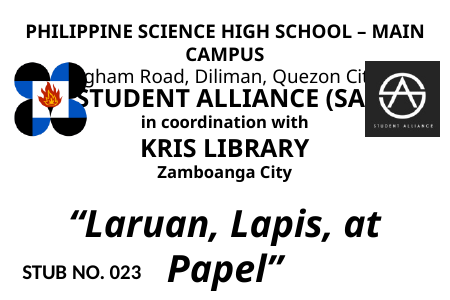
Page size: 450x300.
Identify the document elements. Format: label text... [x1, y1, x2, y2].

text_box STUB NO. 023 [7, 251, 213, 292]
text_box STUDENT ALLIANCE (SA) in coordination with KRIS LIBRARY Zamboanga City [0, 74, 450, 190]
text_box “Laruan, Lapis, at Papel” [0, 192, 450, 298]
text_box PHILIPPINE SCIENCE HIGH SCHOOL – MAIN CAMPUS Agham Road, Diliman, Quezon City [0, 12, 450, 74]
picture [364, 60, 441, 137]
picture [12, 60, 88, 137]
